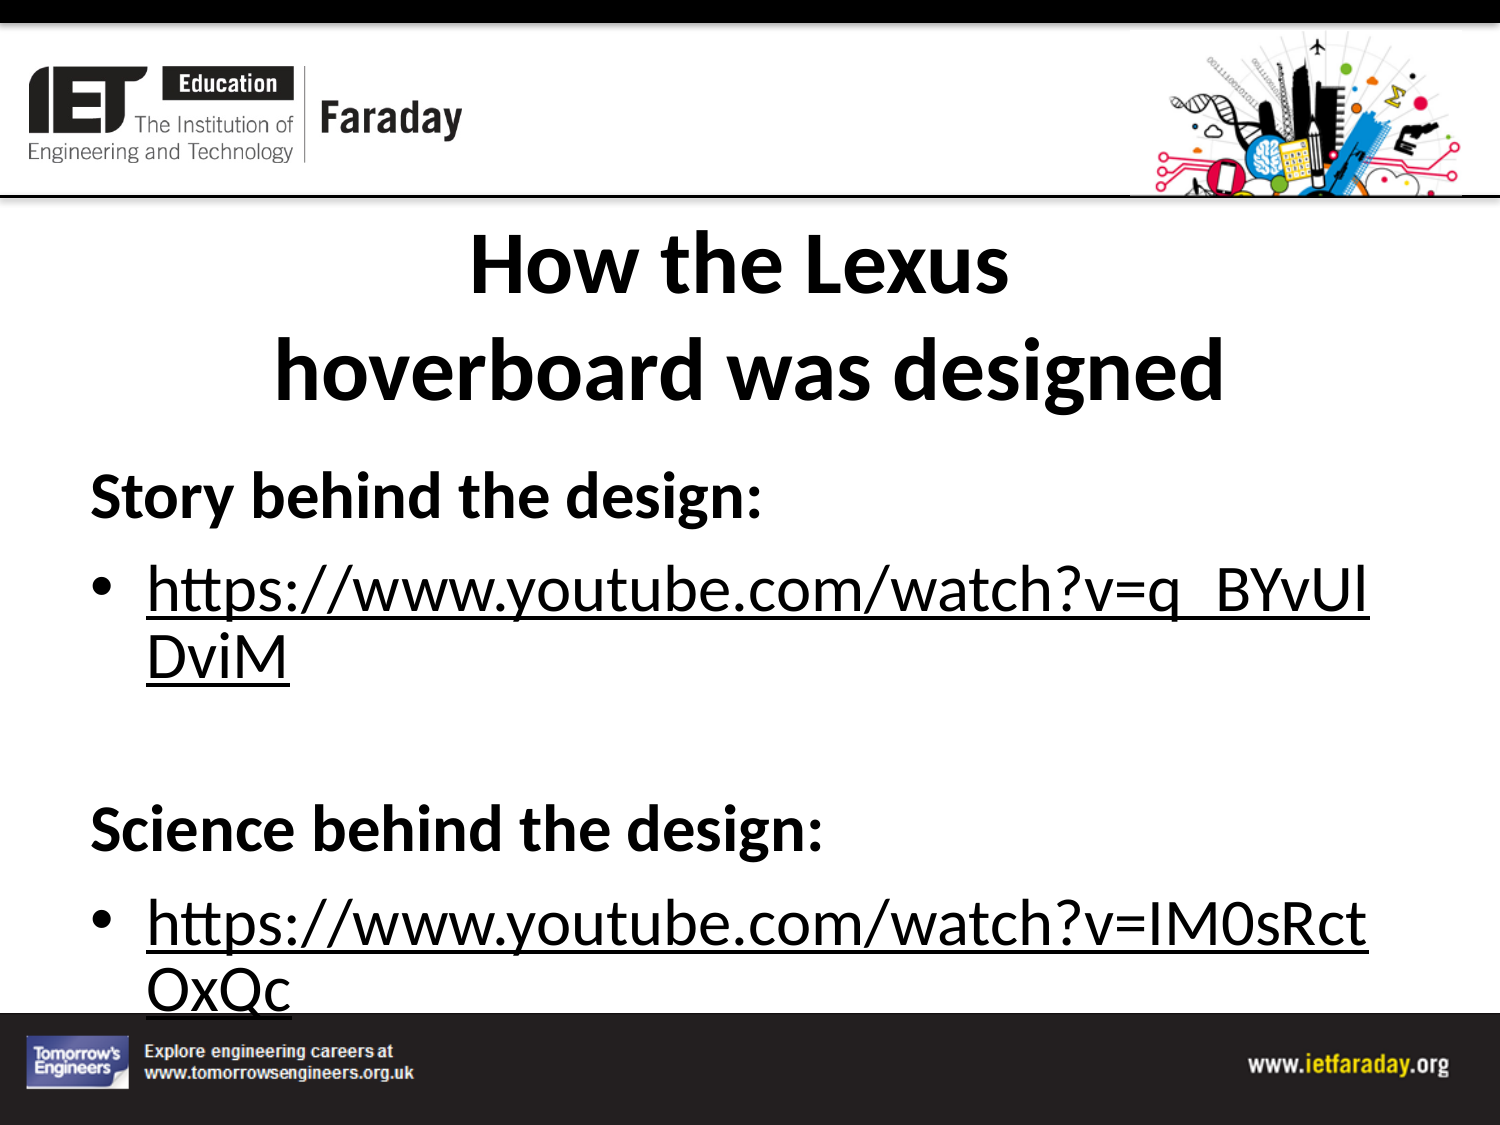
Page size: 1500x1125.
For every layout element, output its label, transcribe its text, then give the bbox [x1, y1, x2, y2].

picture [1130, 30, 1462, 197]
list Story behind the design: https://www.youtube.com/watch?v=q_BYvUlDviM Science behind the design: https://www.youtube.com/watch?v=IM0sRctOxQc [74, 444, 1426, 1006]
picture [1309, 192, 1334, 196]
picture [29, 66, 462, 163]
title How the Lexus hoverboard was designed [75, 196, 1425, 362]
picture [1338, 167, 1345, 175]
picture [0, 1013, 1500, 1125]
